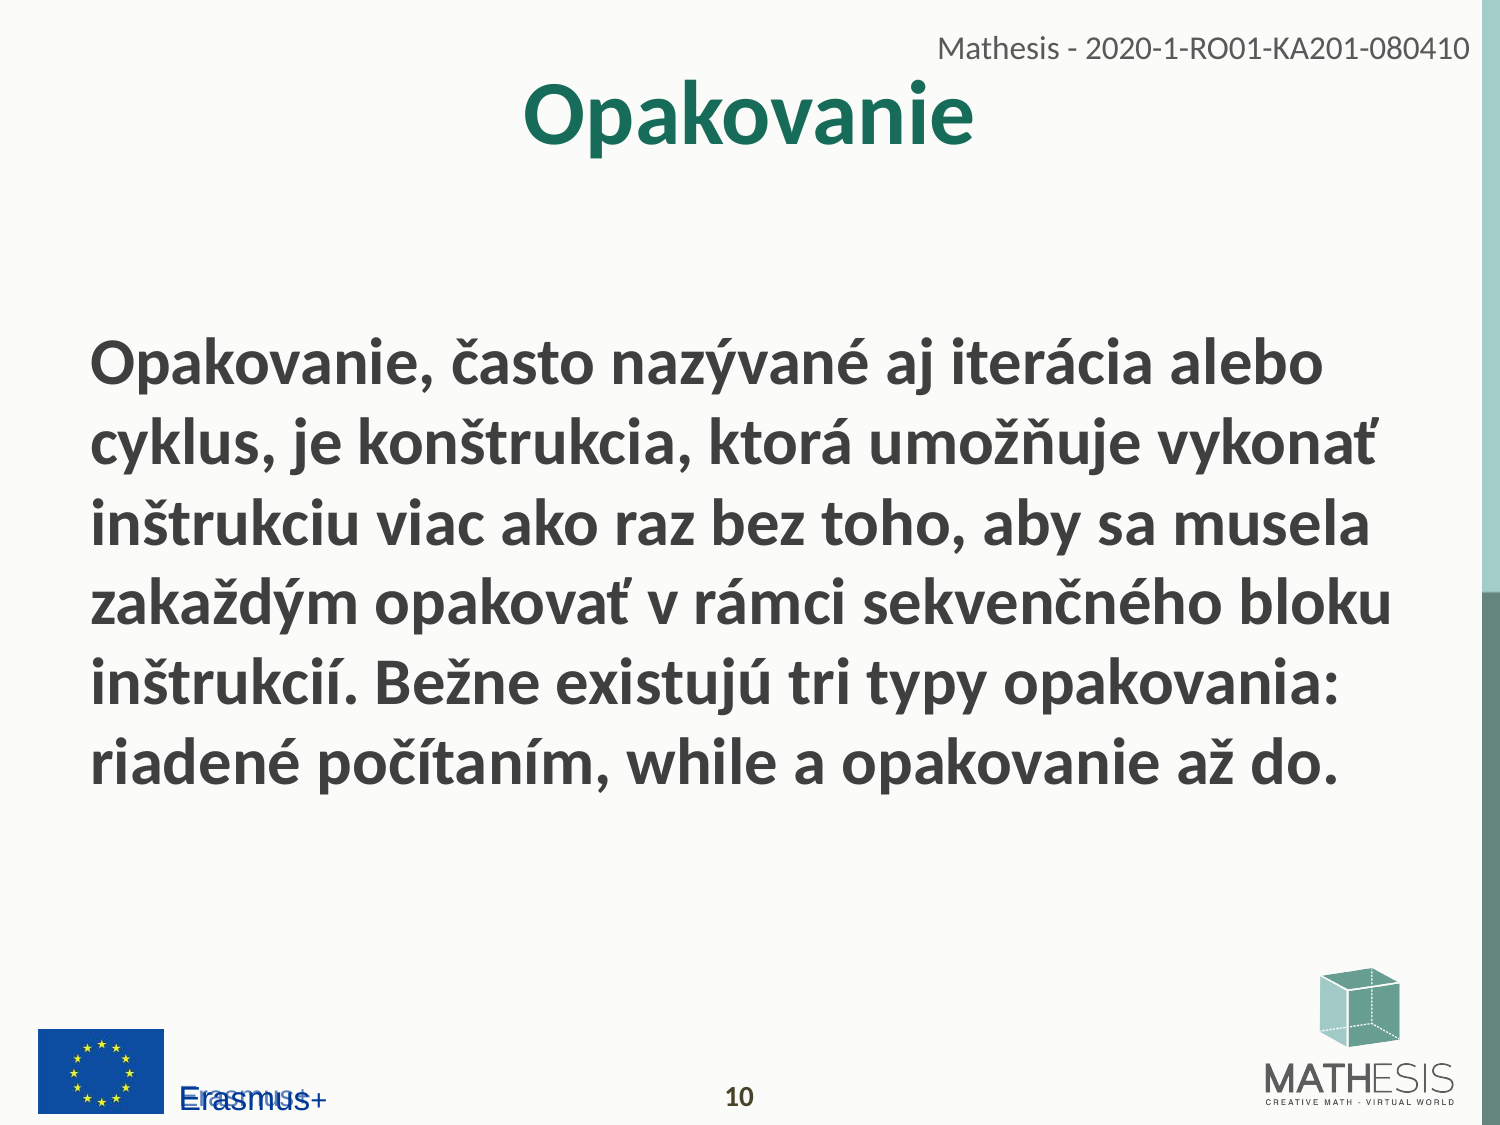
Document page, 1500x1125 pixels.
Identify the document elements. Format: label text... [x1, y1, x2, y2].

title Opakovanie [75, 45, 1425, 233]
list Opakovanie, často nazývané aj iterácia alebo cyklus, je konštrukcia, ktorá umožňuje vykonať inštrukciu viac ako raz bez toho, aby sa musela zakaždým opakovať v rámci sekvenčného bloku inštrukcií. Bežne existujú tri typy opakovania: riadené počítaním, while a opakovanie až do. [75, 310, 1425, 1005]
picture [38, 1029, 164, 1114]
